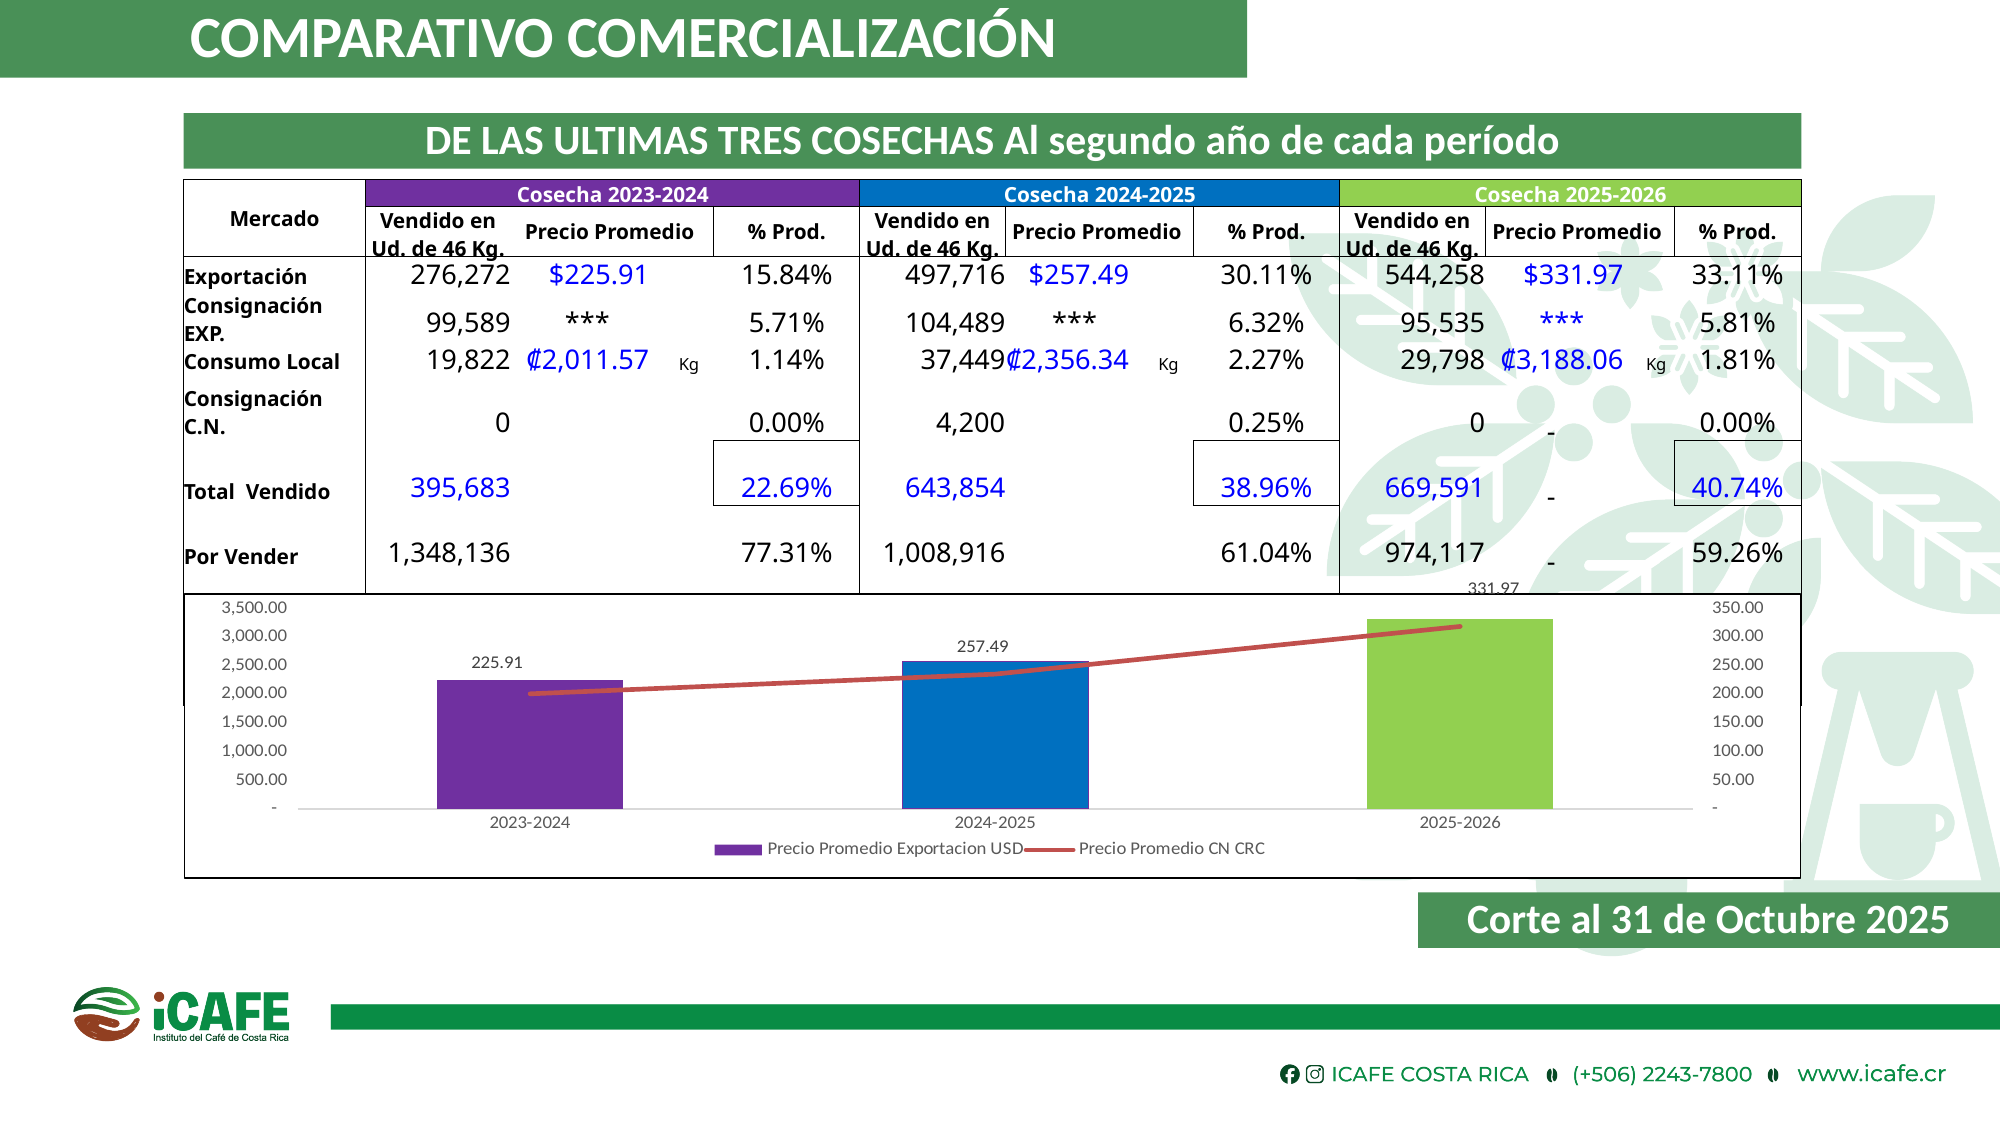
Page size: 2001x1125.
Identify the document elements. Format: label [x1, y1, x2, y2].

picture [0, 0, 2000, 1125]
chart [183, 581, 1802, 879]
